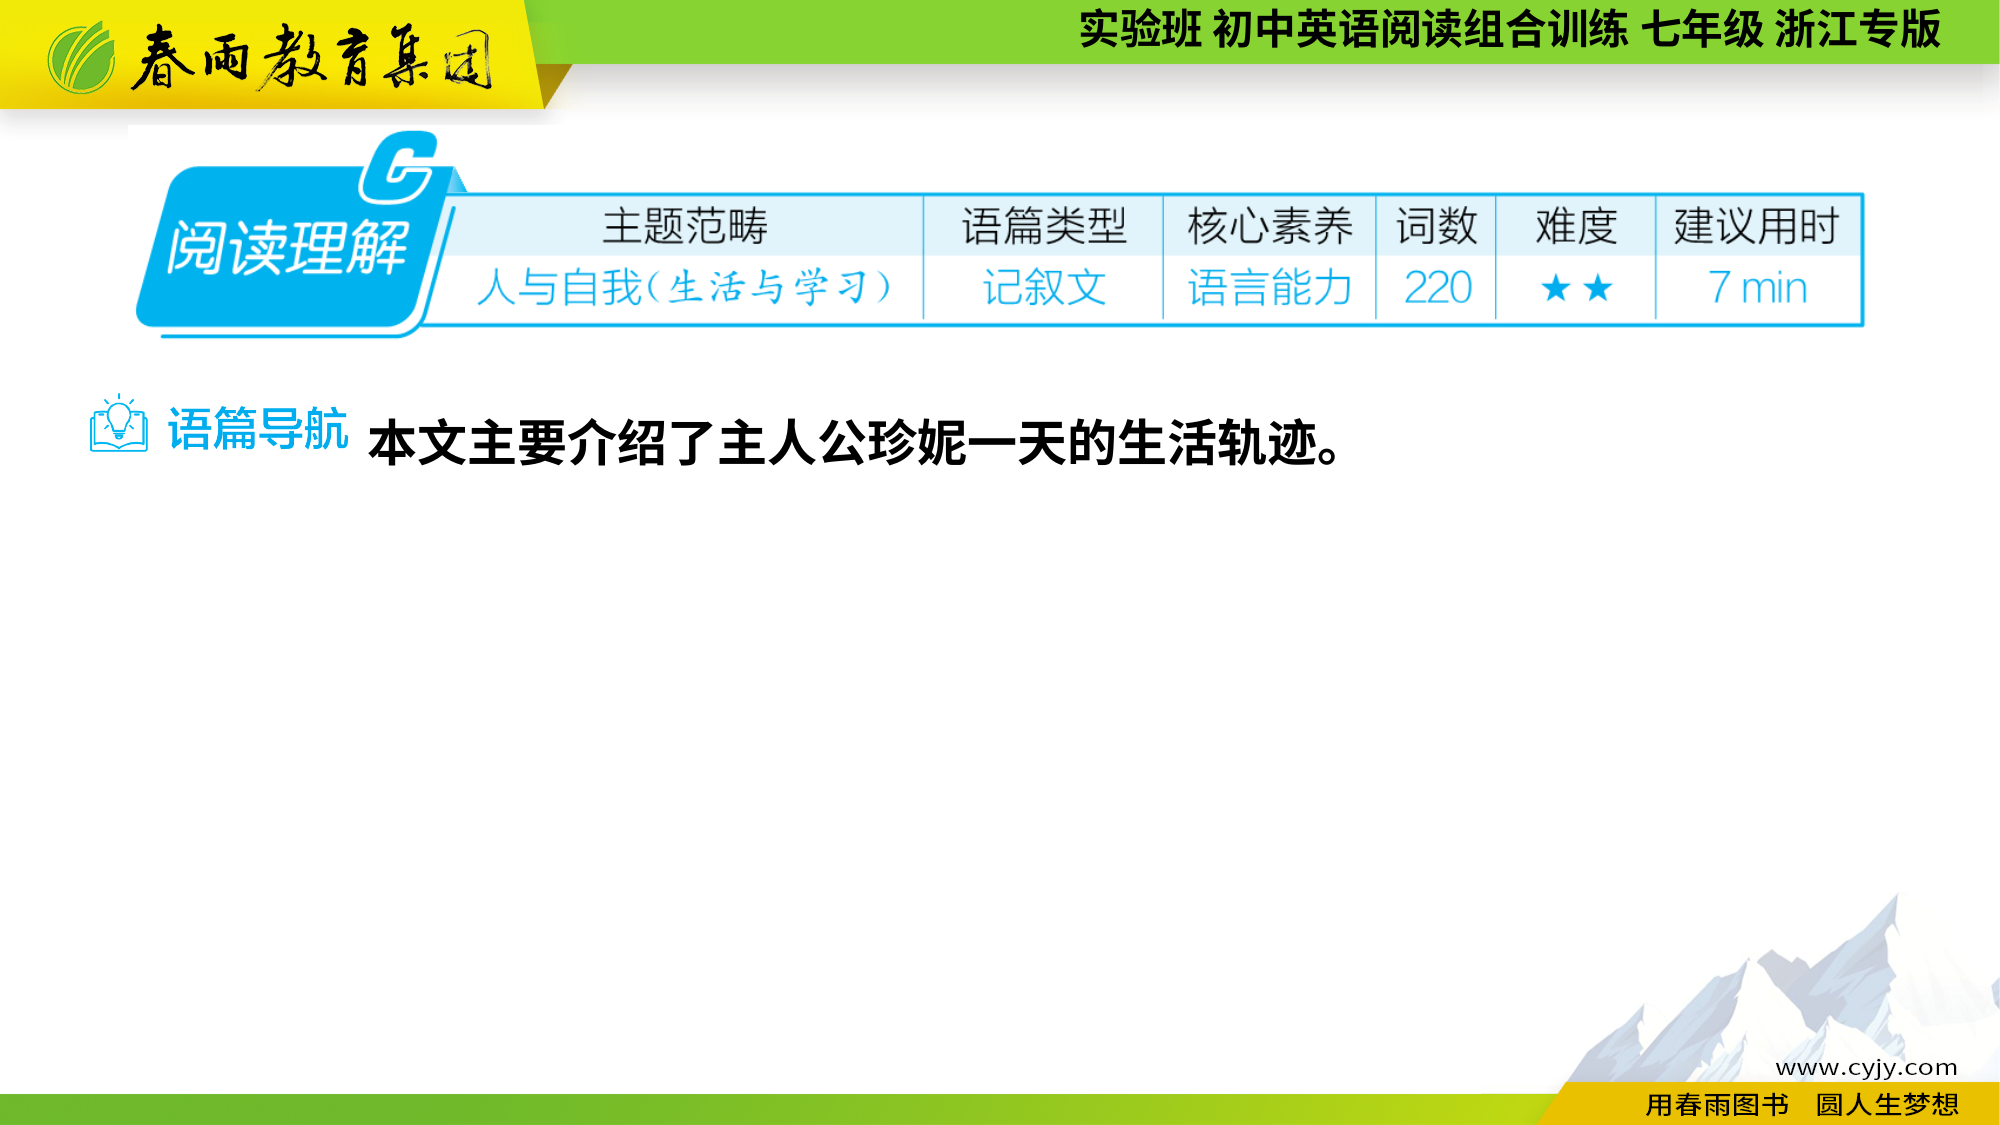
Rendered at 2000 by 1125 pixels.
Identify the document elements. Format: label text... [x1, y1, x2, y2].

list 本文主要介绍了主人公珍妮一天的生活轨迹。 [59, 373, 1944, 469]
picture [0, 0, 2000, 1125]
